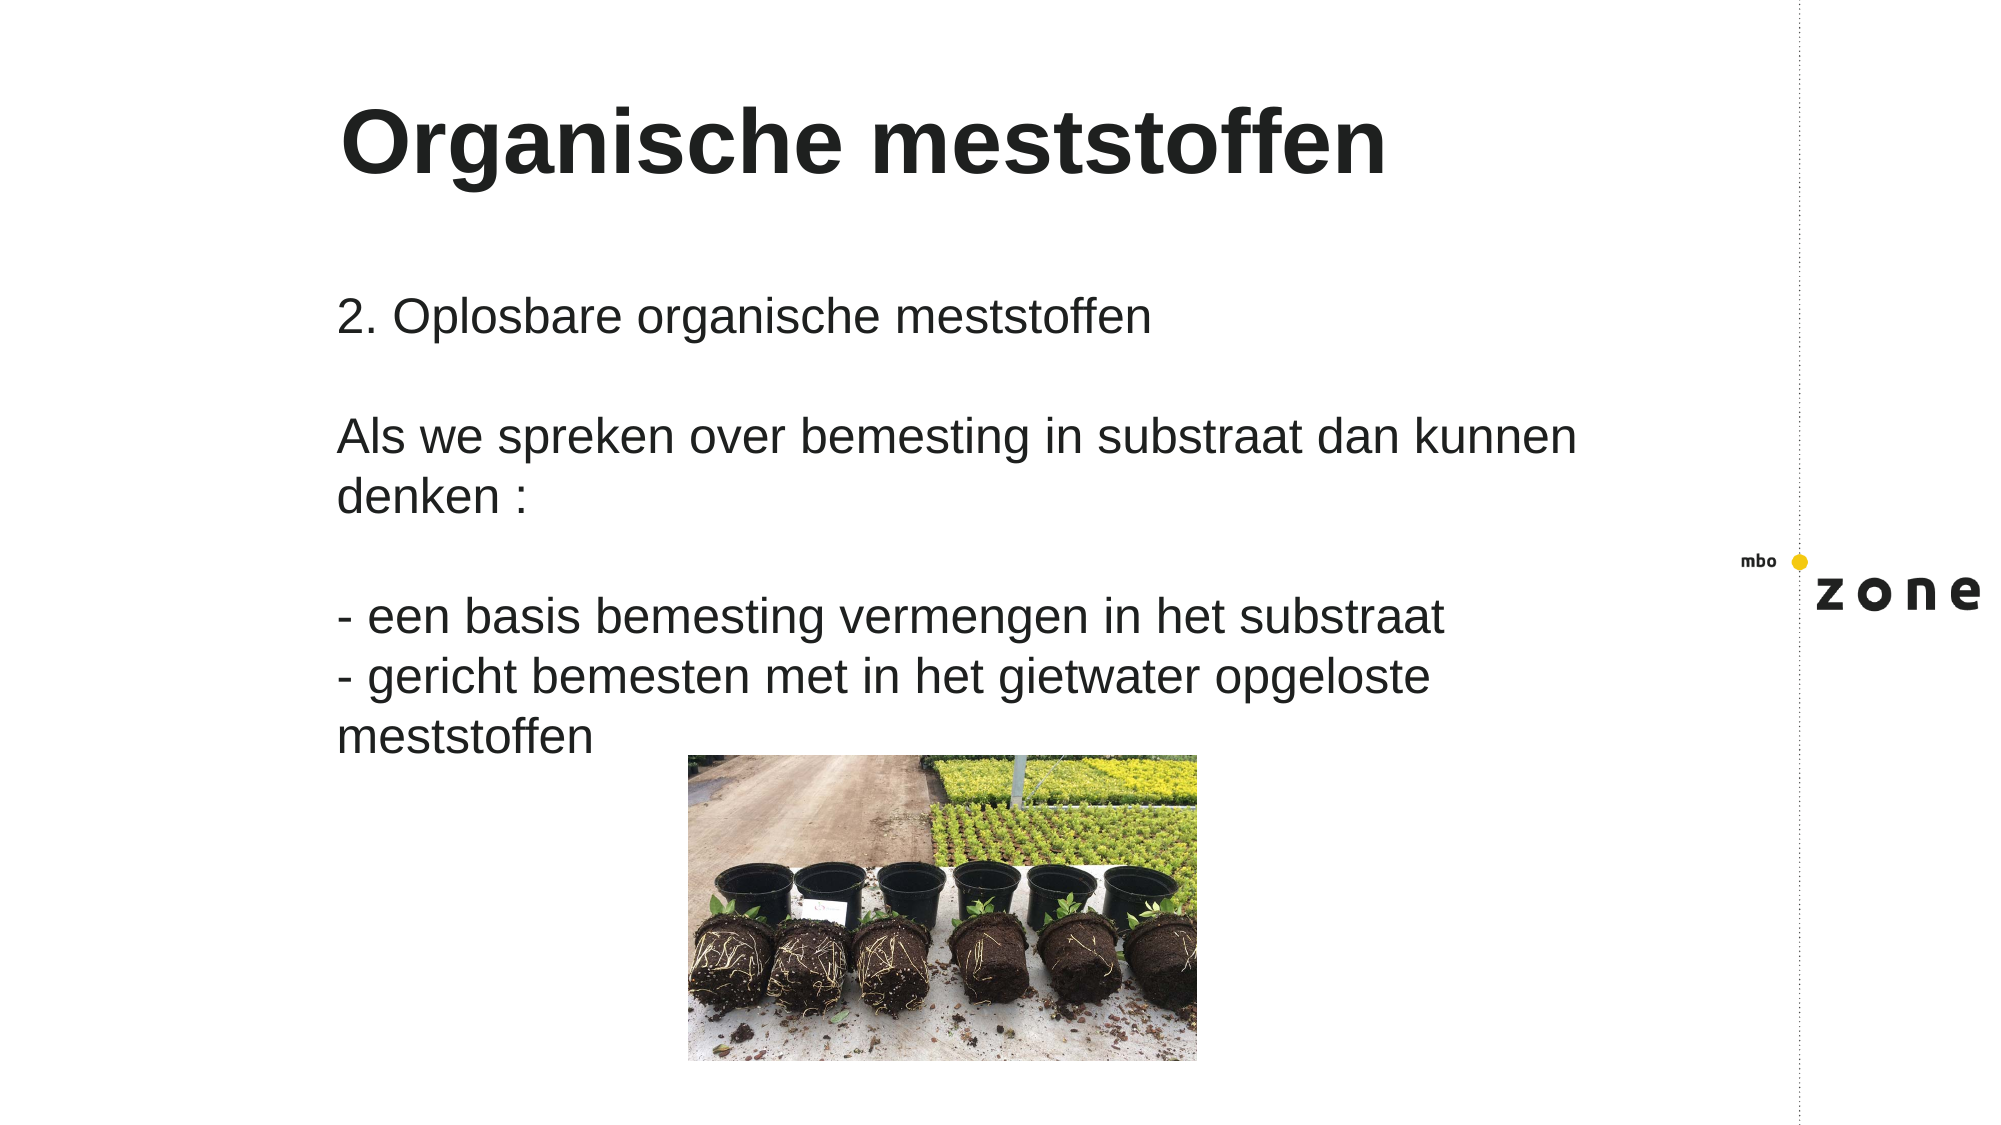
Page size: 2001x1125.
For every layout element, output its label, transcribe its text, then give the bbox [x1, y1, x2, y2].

picture [1596, 0, 2001, 1125]
list 2. Oplosbare organische meststoffen Als we spreken over bemesting in substraat dan kunnen denken : - een basis bemesting vermengen in het substraat - gericht bemesten met in het gietwater opgeloste meststoffen [336, 283, 1607, 998]
picture [688, 755, 1197, 1061]
title Organische meststoffen [124, 94, 1607, 272]
